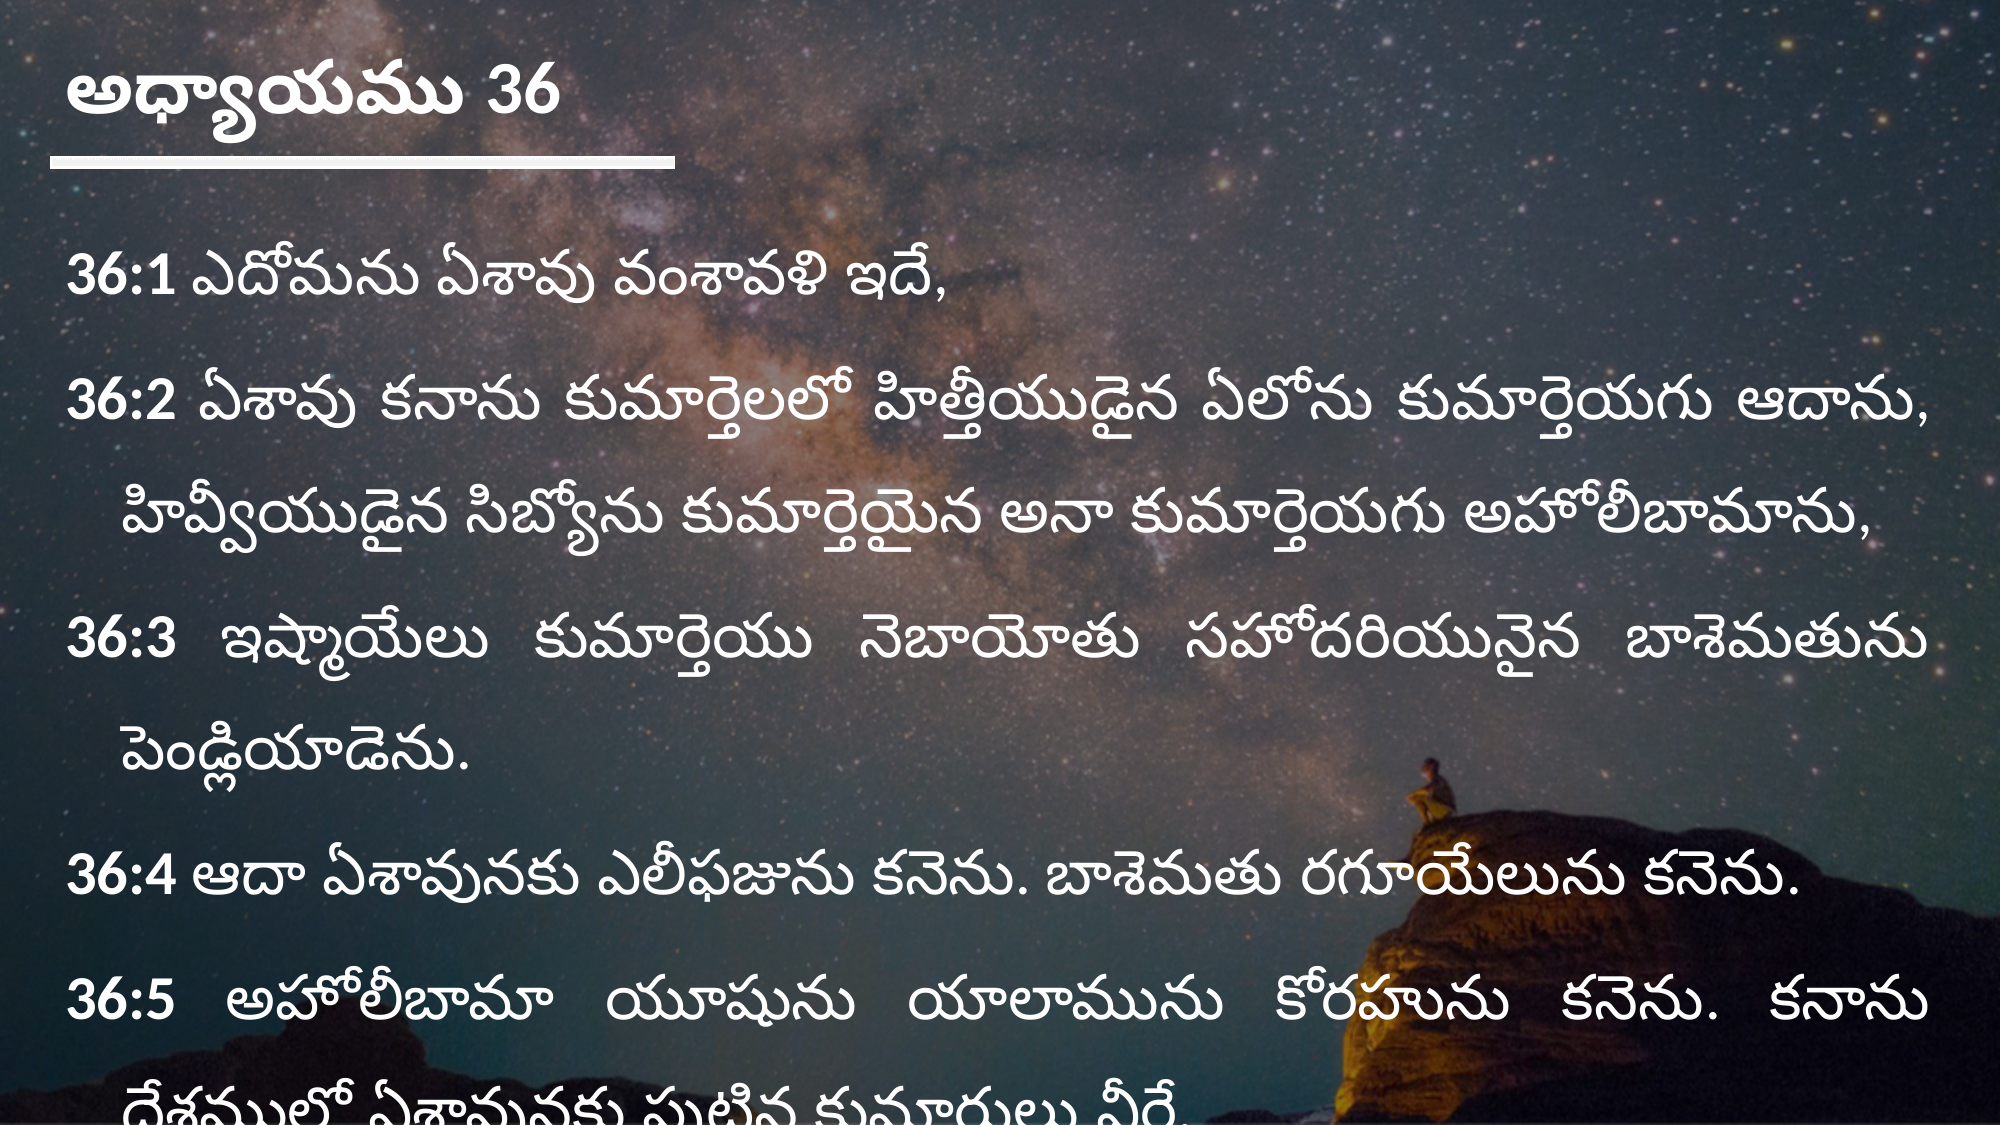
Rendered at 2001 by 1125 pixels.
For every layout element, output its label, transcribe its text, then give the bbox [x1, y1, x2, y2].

title అధ్యాయము 36 [50, 0, 1925, 167]
picture [0, 0, 2000, 1125]
list 36:1 ఎదోమను ఏశావు వంశావళి ఇదే, 36:2 ఏశావు కనాను కుమార్తెలలో హిత్తీయుడైన ఏలోను కుమార్తెయగు ఆదాను, హివ్వీయుడైన సిబ్యోను కుమార్తెయైన అనా కుమార్తెయగు అహోలీబామాను, 36:3 ఇష్మాయేలు కుమార్తెయు నెబాయోతు సహోదరియునైన బాశెమతును పెండ్లియాడెను. 36:4 ఆదా ఏశావునకు ఎలీఫజును కనెను. బాశెమతు రగూయేలును కనెను. 36:5 అహోలీబామా యూషును యాలామును కోరహును కనెను. కనాను దేశములో ఏశావునకు పుట్టిన కుమారులు వీరే. [50, 187, 1946, 1063]
